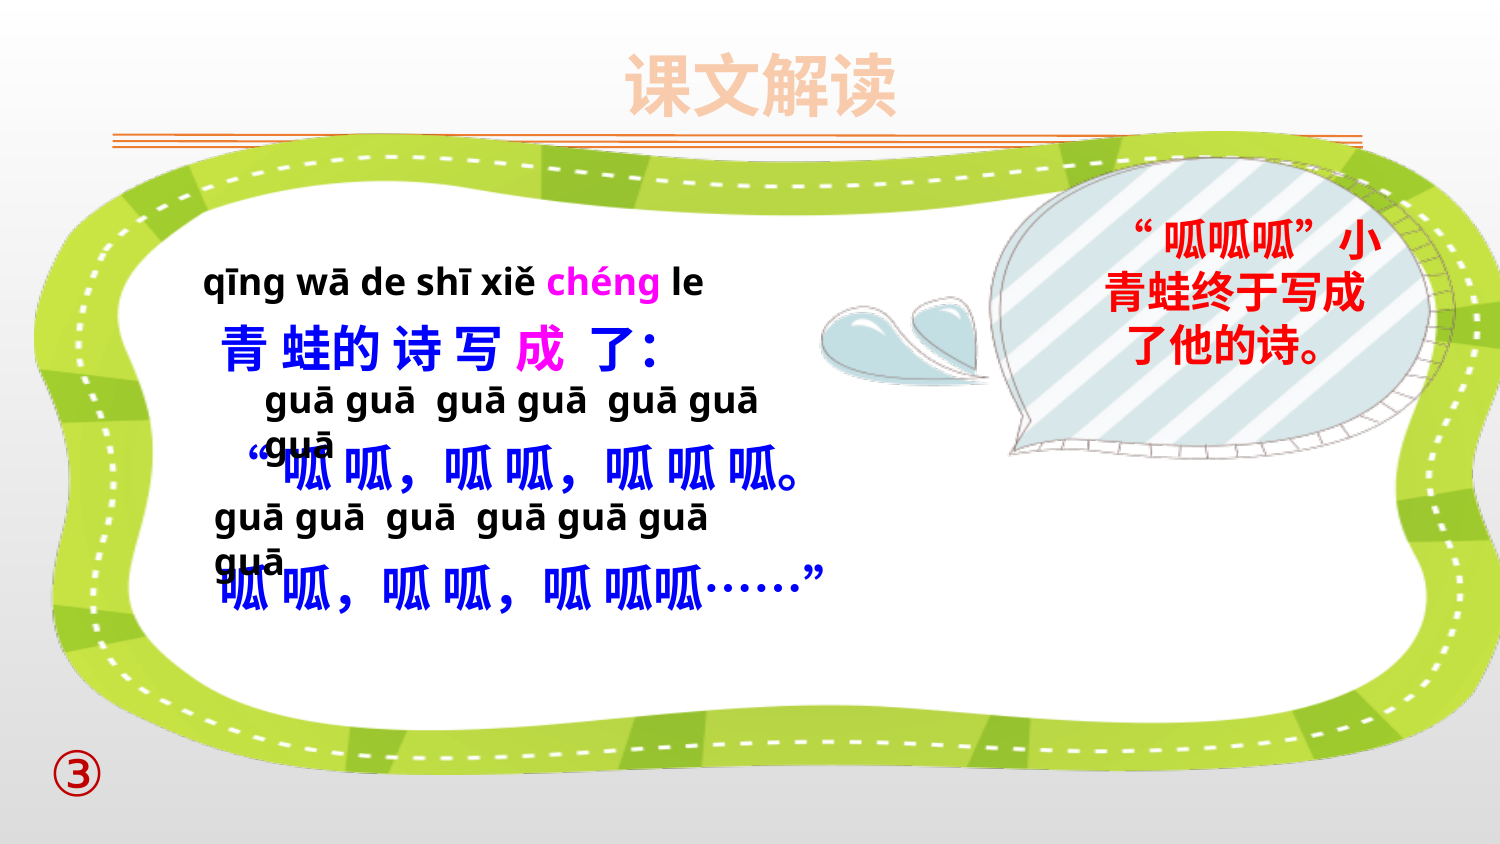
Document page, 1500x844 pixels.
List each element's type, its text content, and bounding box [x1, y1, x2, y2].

picture [795, 148, 1467, 488]
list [34, 131, 1500, 775]
text_box 课文解读 [612, 36, 911, 131]
text_box ③ [37, 775, 117, 815]
